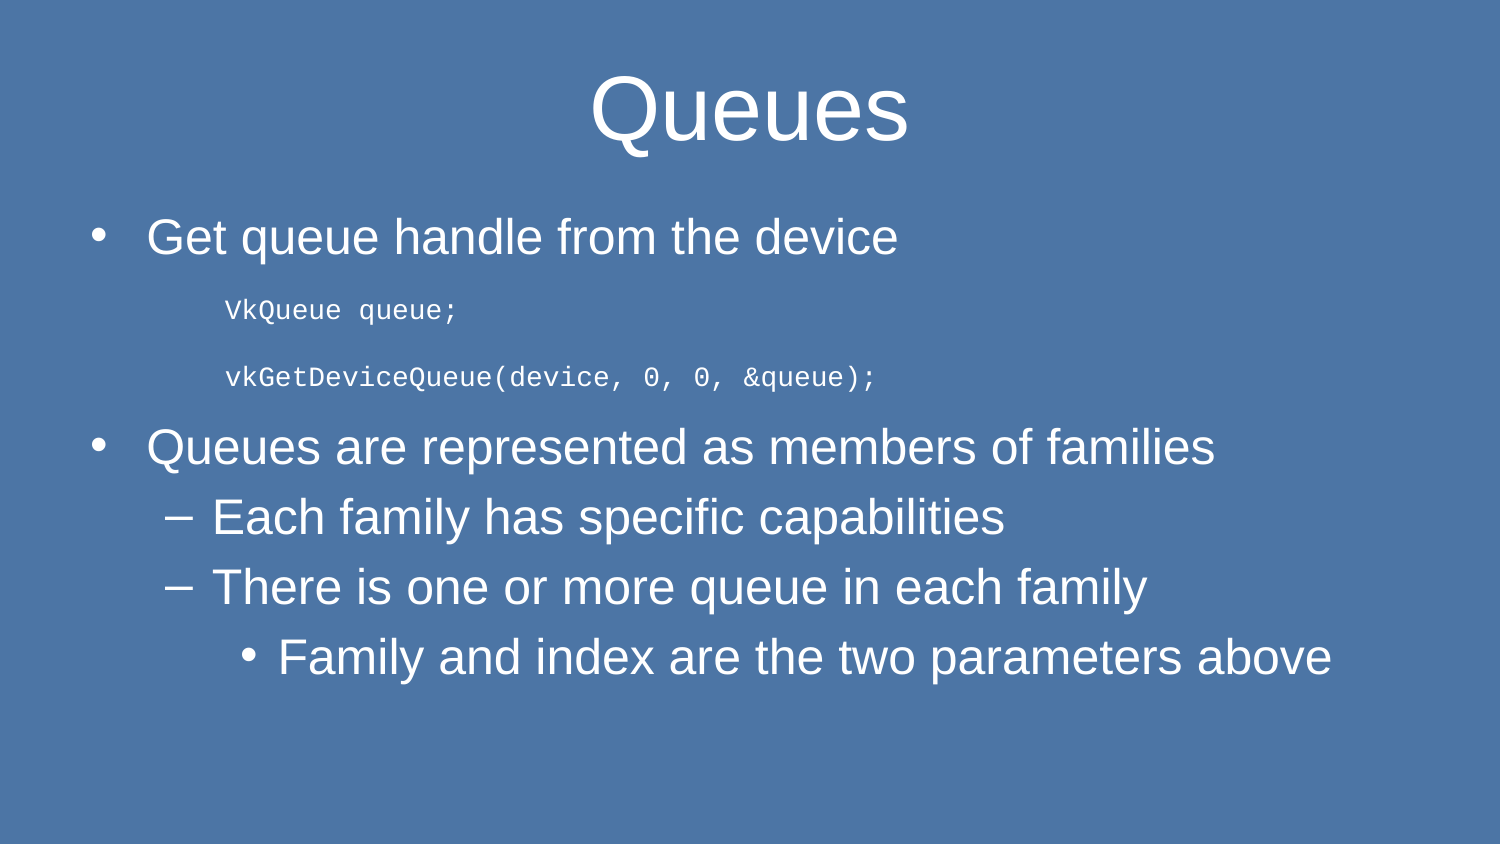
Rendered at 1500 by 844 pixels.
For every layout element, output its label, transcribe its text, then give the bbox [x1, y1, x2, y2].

title Queues [75, 33, 1425, 175]
text_box VkQueue queue; vkGetDeviceQueue(device, 0, 0, &queue); [210, 284, 894, 400]
list Get queue handle from the device Queues are represented as members of families Each family has specific capabilities There is one or more queue in each family Family and index are the two parameters above [75, 196, 1425, 754]
